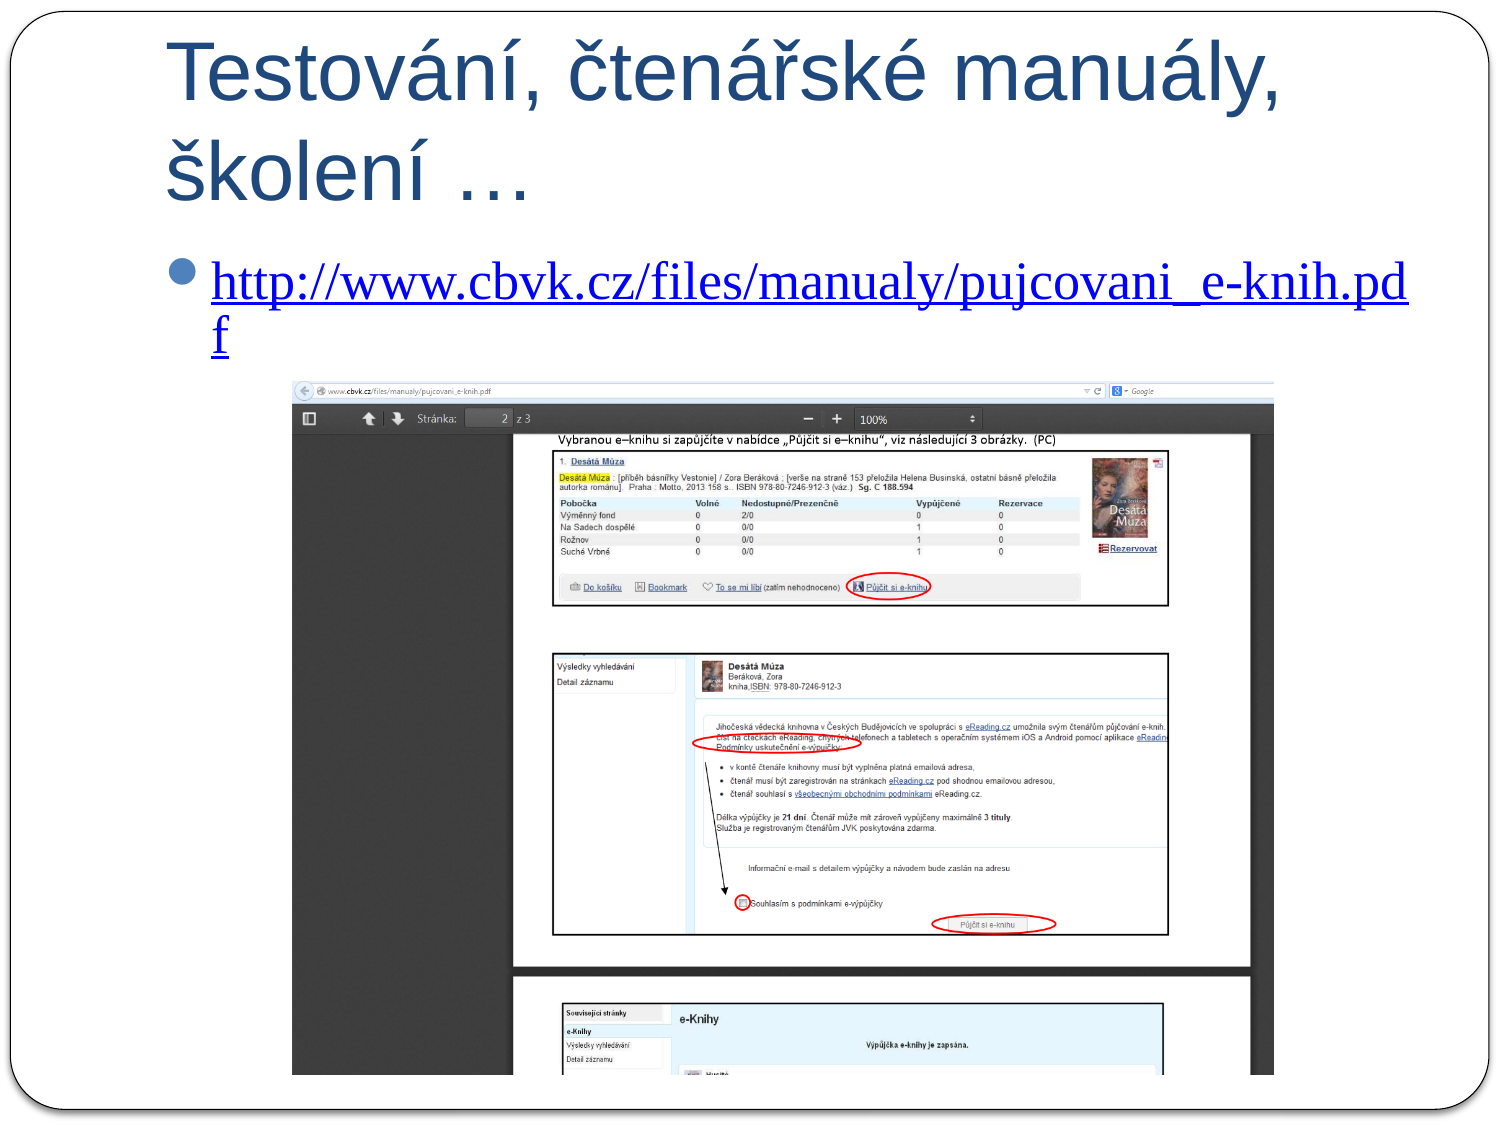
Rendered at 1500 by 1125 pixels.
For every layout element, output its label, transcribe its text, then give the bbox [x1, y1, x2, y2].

list http://www.cbvk.cz/files/manualy/pujcovani_e-knih.pdf [149, 237, 1426, 399]
picture [292, 380, 1275, 1075]
title Testování, čtenářské manuály, školení … [149, 44, 1426, 233]
